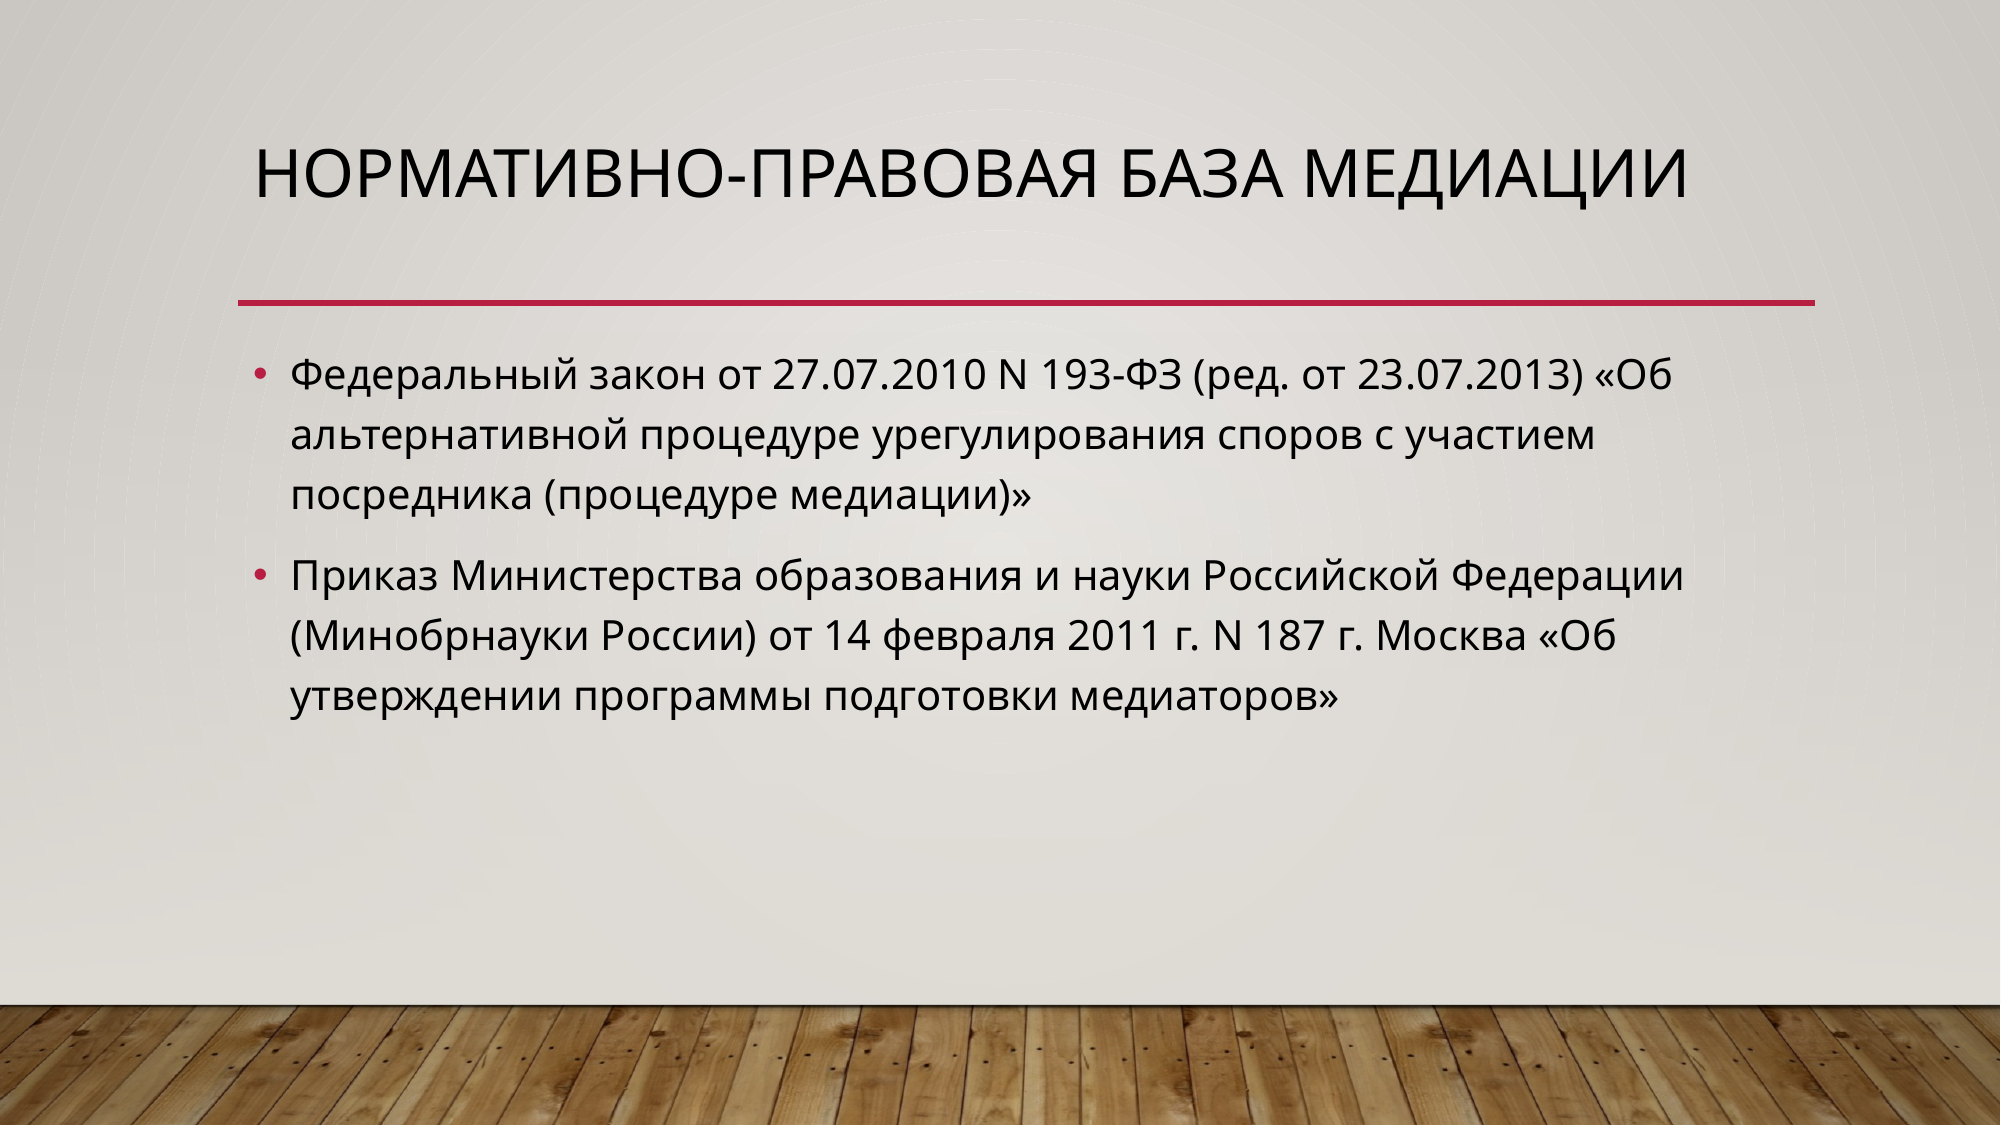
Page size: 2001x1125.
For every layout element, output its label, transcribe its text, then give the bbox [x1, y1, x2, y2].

list Федеральный закон от 27.07.2010 N 193-ФЗ (ред. от 23.07.2013) «Об альтернативной процедуре урегулирования споров с участием посредника (процедуре медиации)» Приказ Министерства образования и науки Российской Федерации (Минобрнауки России) от 14 февраля 2011 г. N 187 г. Москва «Об утверждении программы подготовки медиаторов» [238, 330, 1814, 897]
title Нормативно-правовая база медиации [238, 131, 1814, 305]
picture [0, 1005, 2000, 1125]
